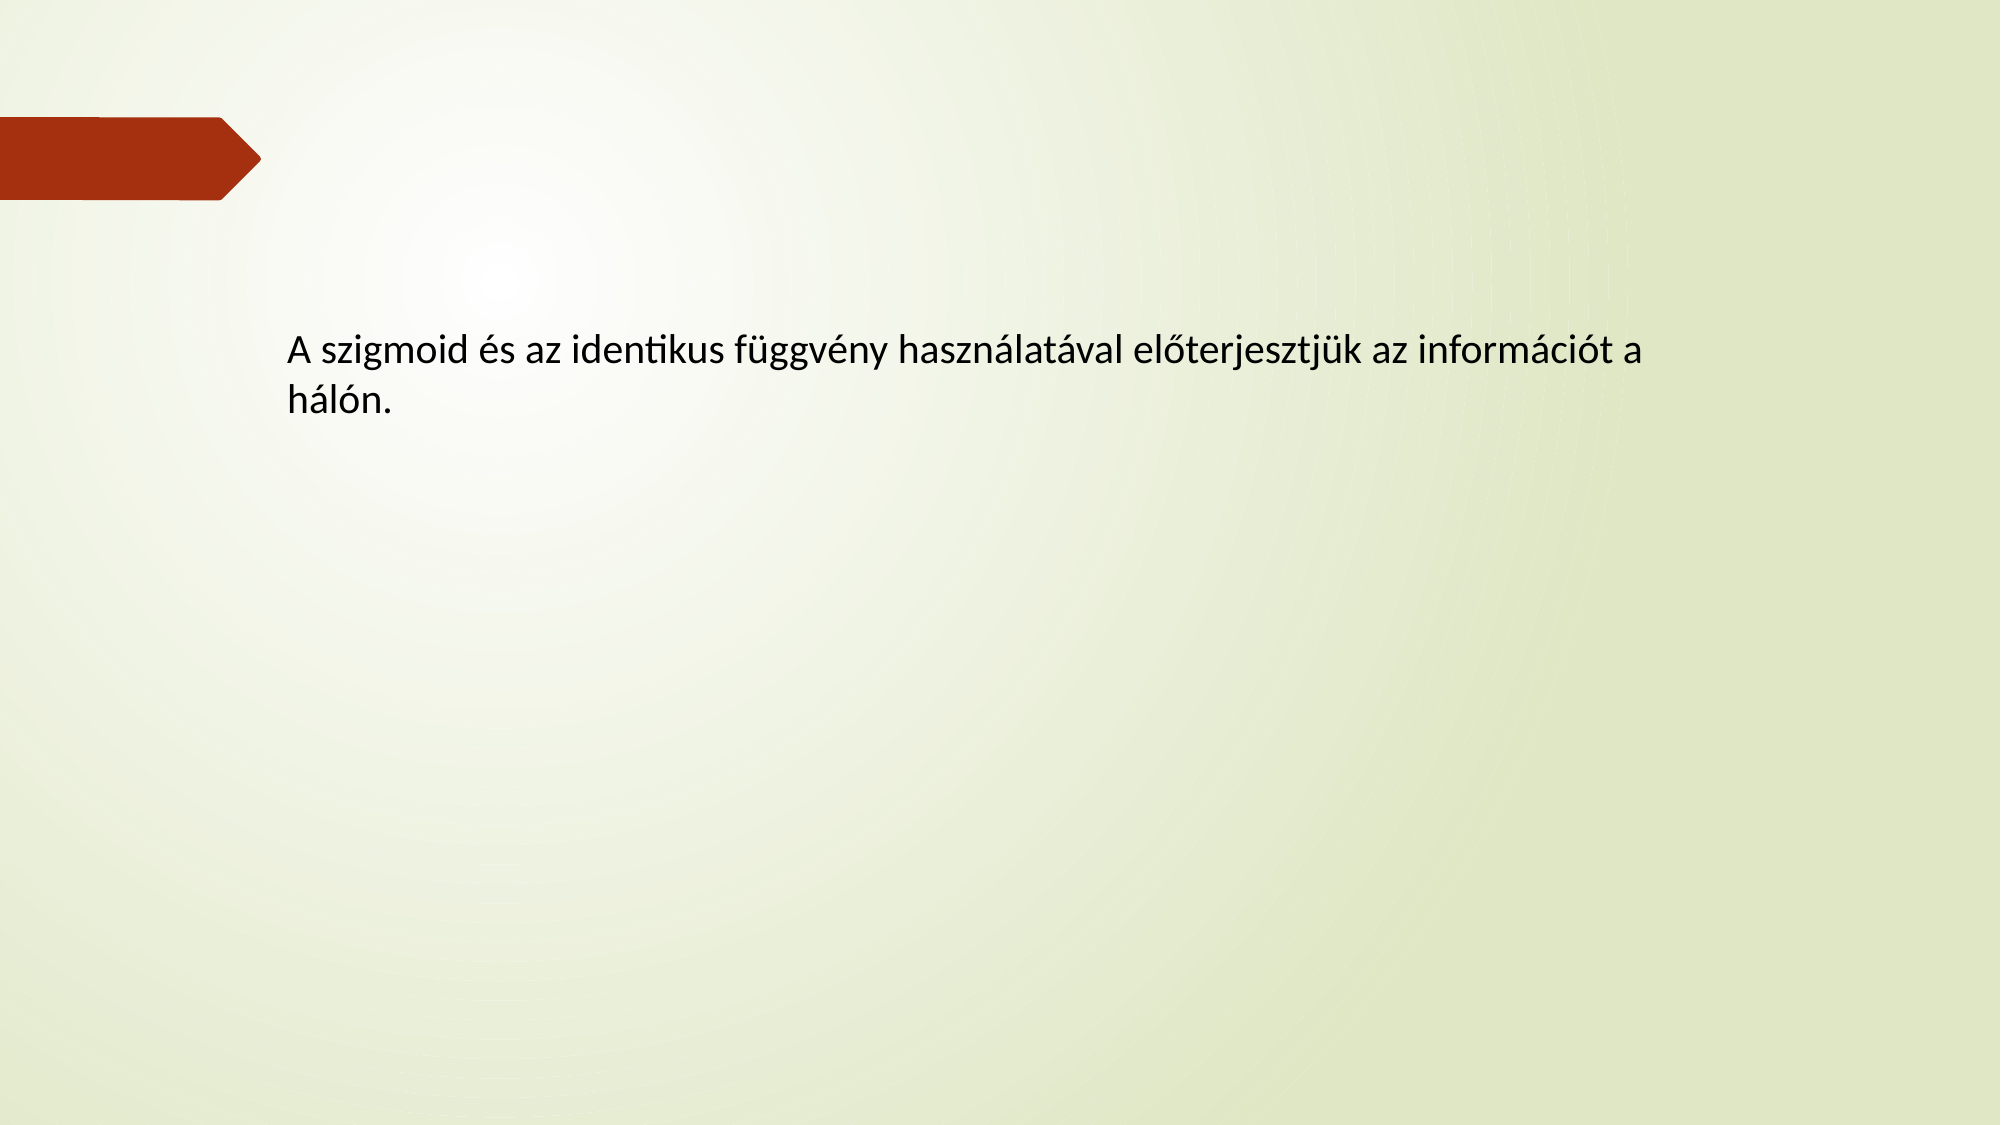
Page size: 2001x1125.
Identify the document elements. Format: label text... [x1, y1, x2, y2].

text_box A szigmoid és az identikus függvény használatával előterjesztjük az információt a hálón. [272, 314, 1695, 430]
